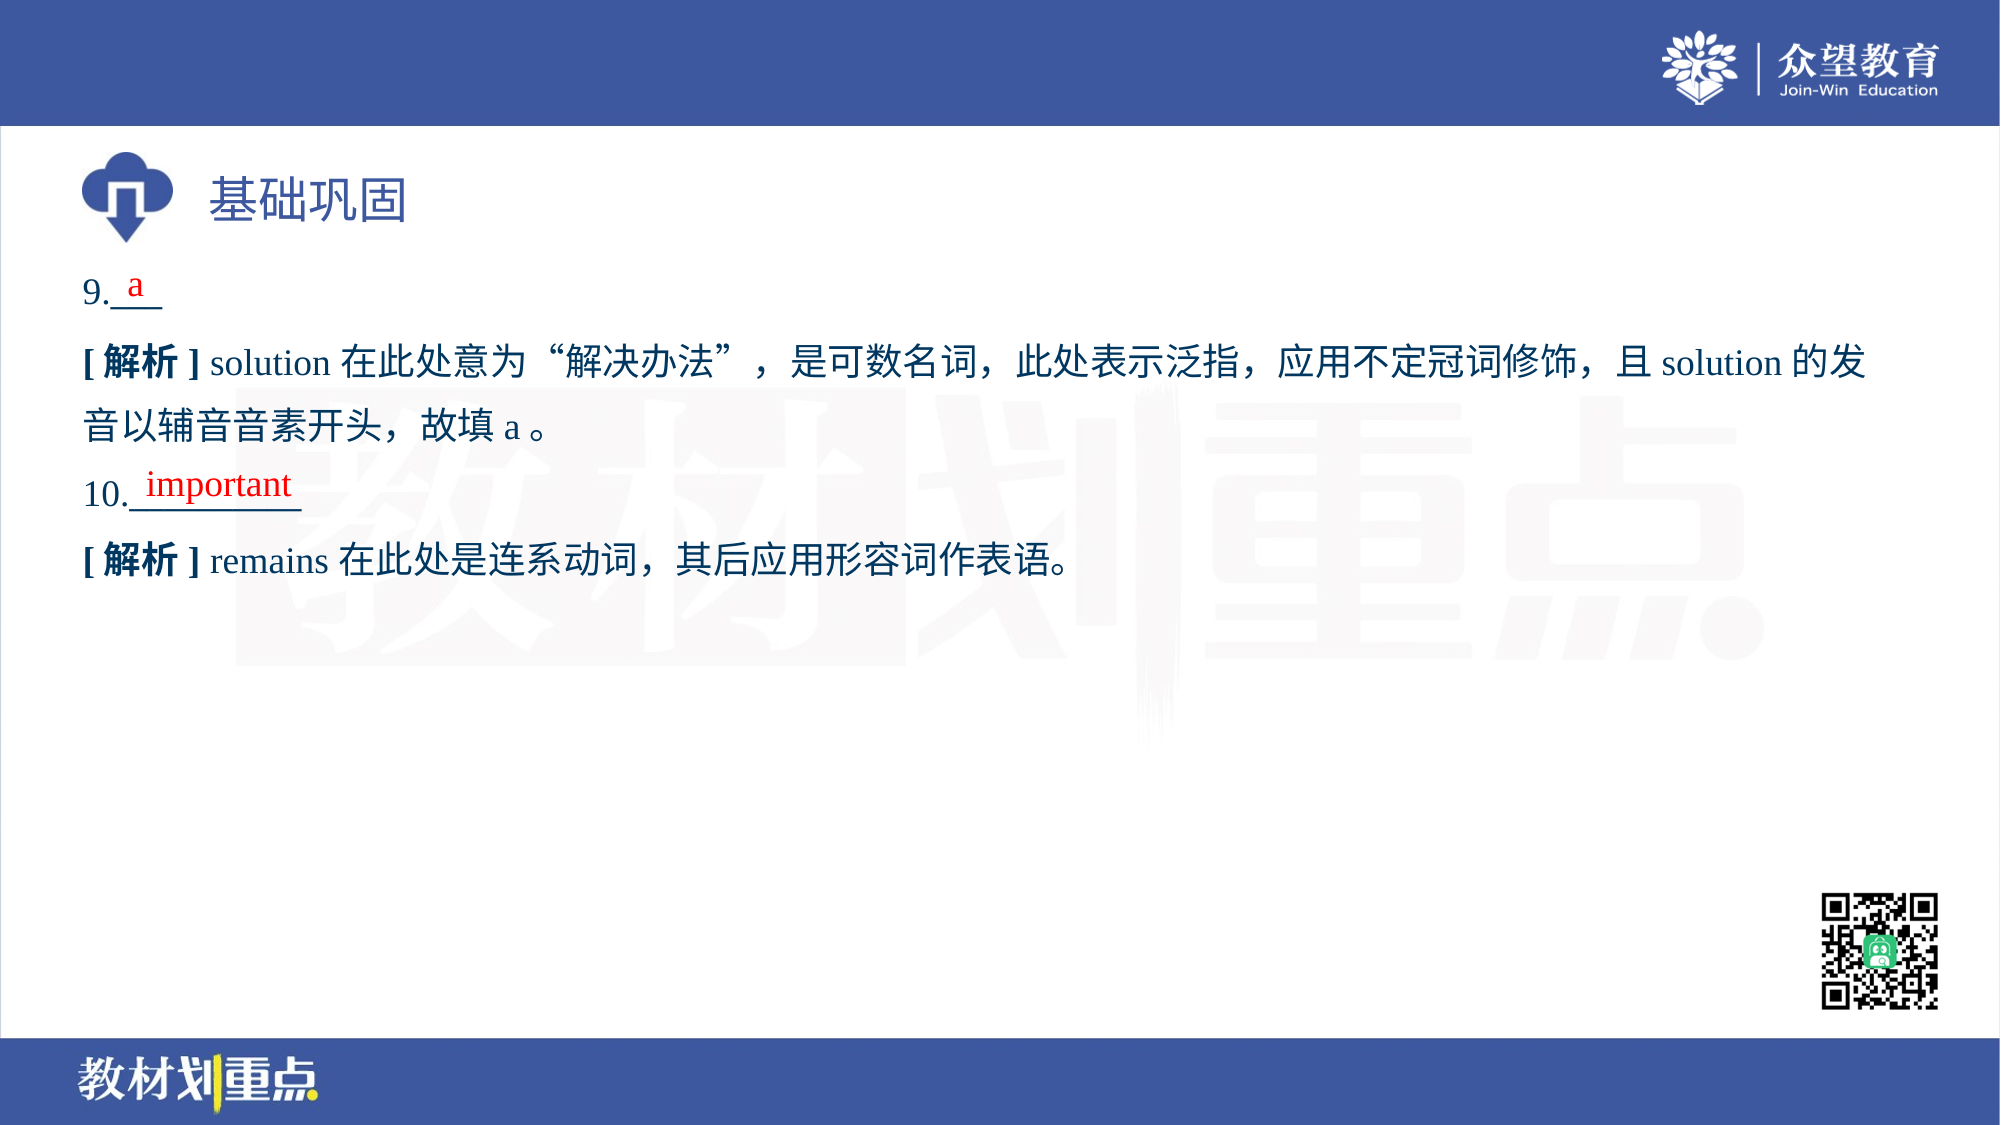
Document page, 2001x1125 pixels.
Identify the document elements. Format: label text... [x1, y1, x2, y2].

text_box [解析] solution在此处意为“解决办法”，是可数名词，此处表示泛指，应用不定冠词修饰，且solution的发 音以辅音音素开头，故填a。 [82, 313, 1817, 441]
text_box [解析] remains在此处是连系动词，其后应用形容词作表语。 [82, 516, 1817, 574]
text_box important [132, 439, 306, 498]
text_box 10.__________ [82, 449, 1817, 508]
text_box a [113, 238, 158, 298]
picture [0, 0, 2000, 1125]
text_box 9.___ [82, 247, 1817, 306]
